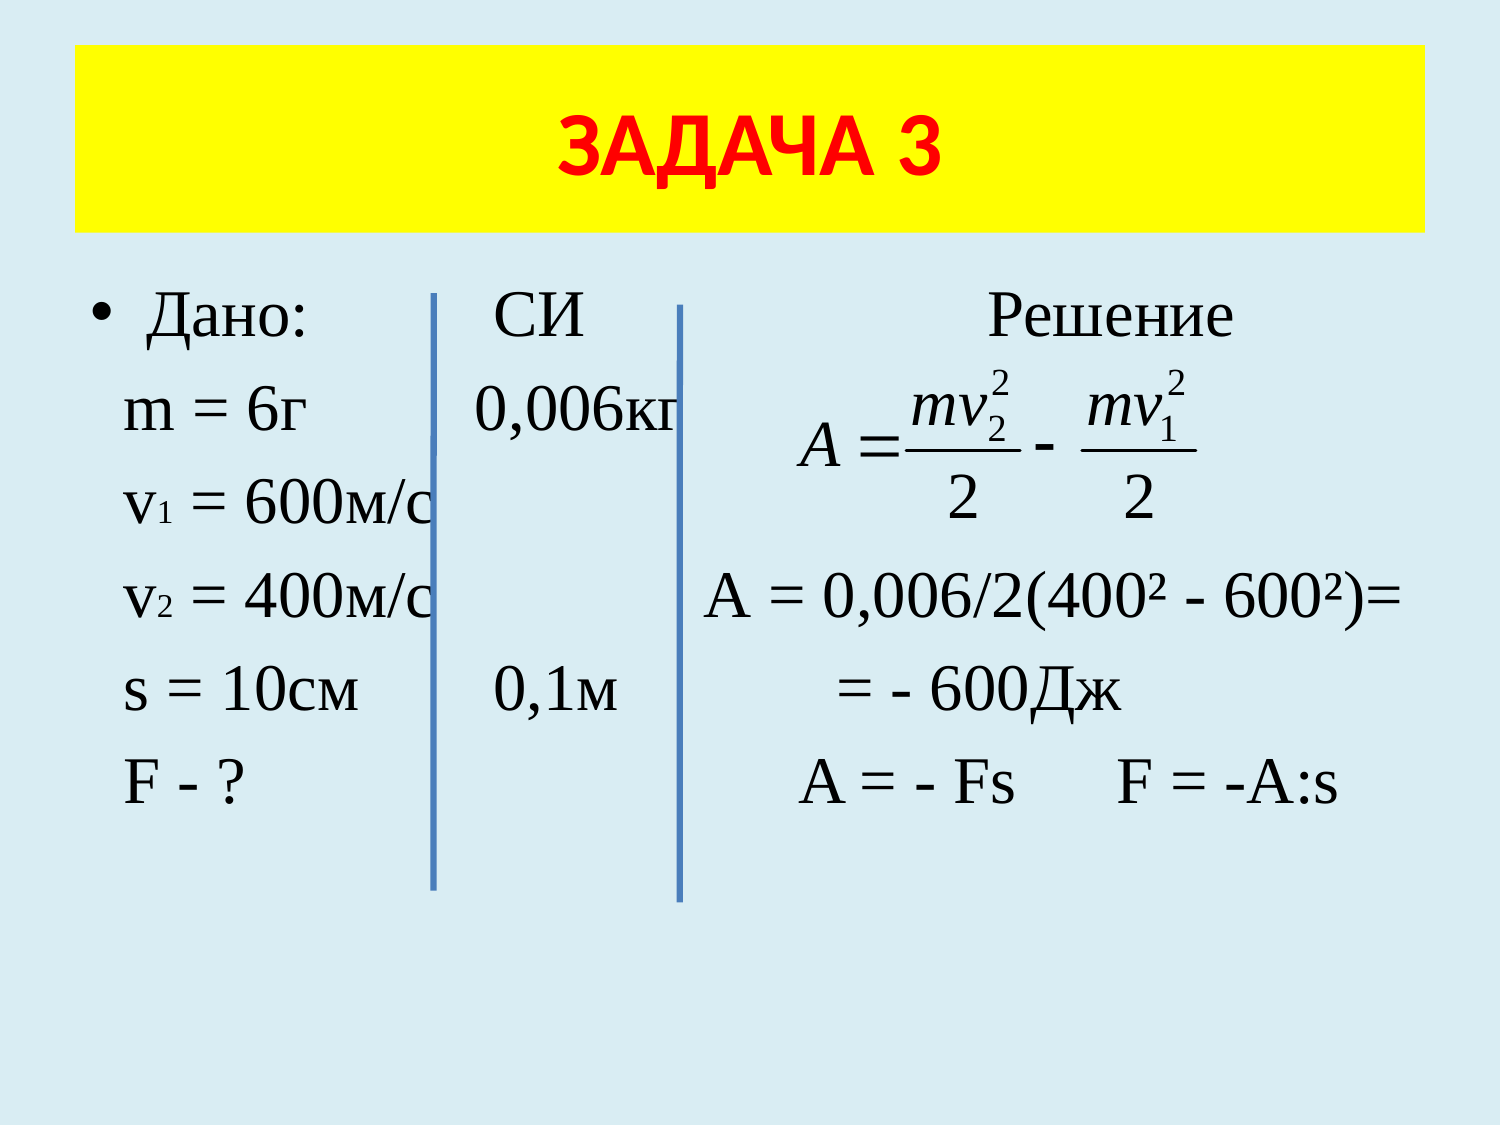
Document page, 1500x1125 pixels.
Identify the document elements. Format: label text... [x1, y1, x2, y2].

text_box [784, 351, 1208, 533]
title ЗАДАЧА 3 [75, 45, 1425, 233]
list Дано: СИ Решение m = 6г 0,006кг v1 = 600м/с v2 = 400м/с А = 0,006/2(400² - 600²)= s = 10см 0,1м = - 600Дж F - ? A = - Fs F = -A:s [75, 262, 1425, 1005]
